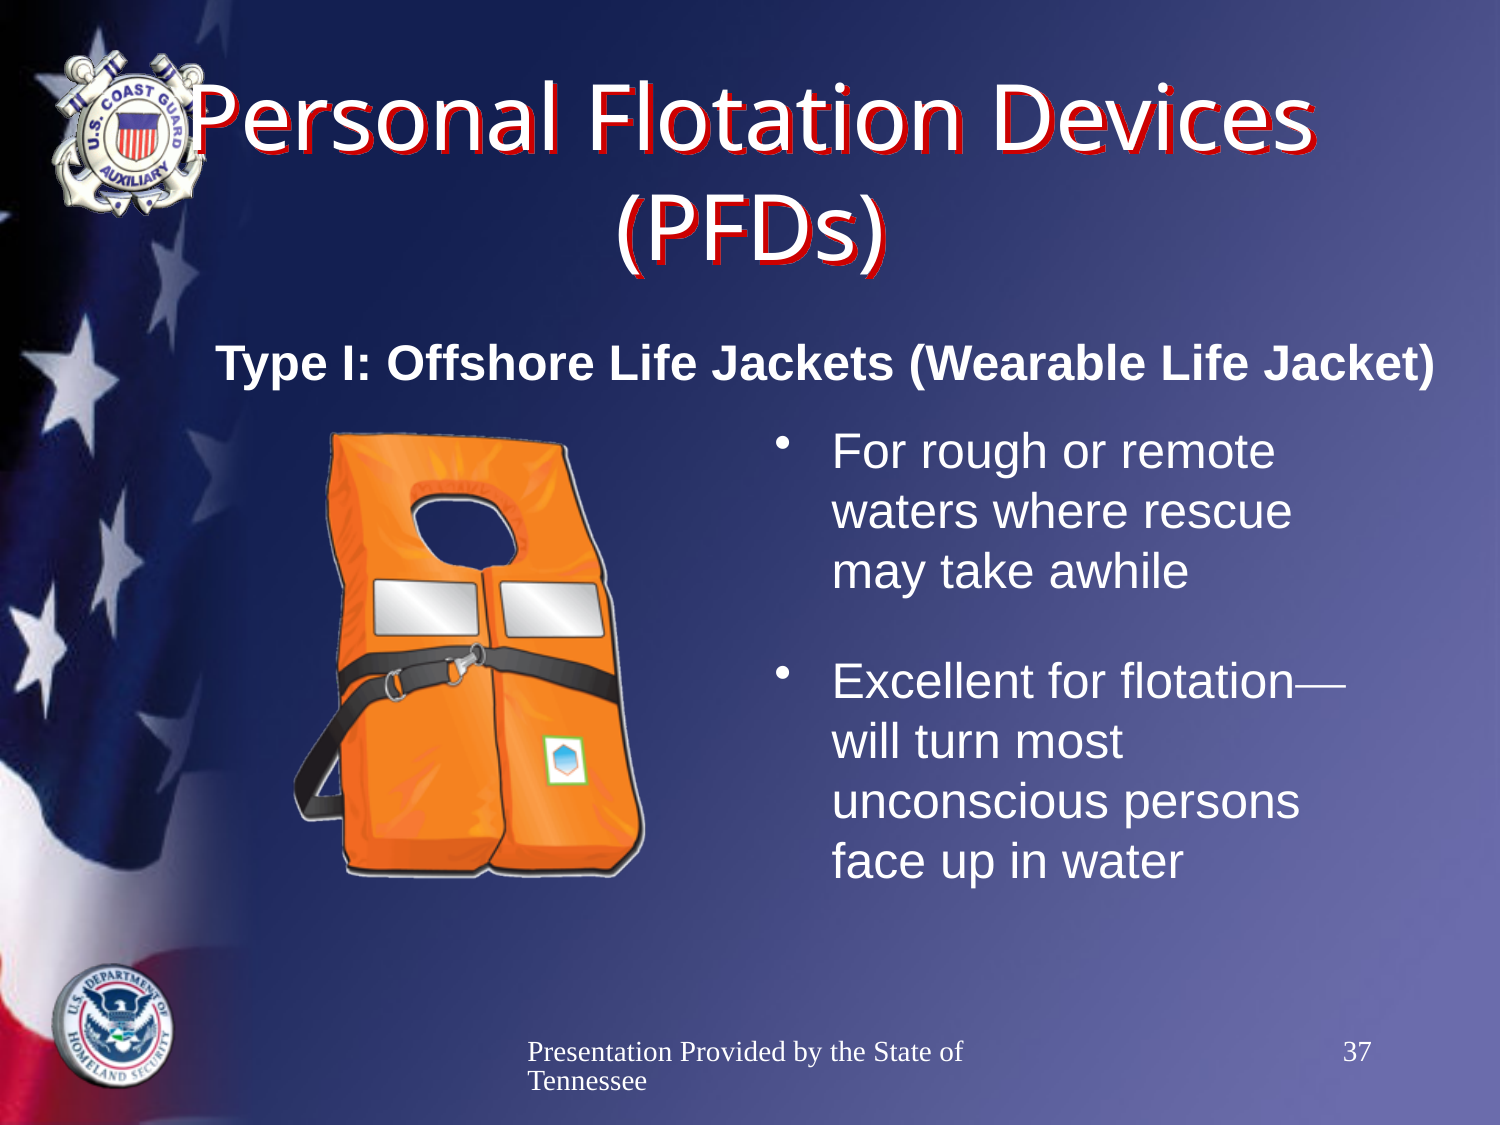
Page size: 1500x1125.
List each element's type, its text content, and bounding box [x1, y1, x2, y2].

title Personal Flotation Devices (PFDs) [103, 59, 1398, 278]
list For rough or remote waters where rescue may take awhile Excellent for flotation—will turn most unconscious persons face up in water [759, 410, 1398, 1016]
picture [0, 0, 1500, 1125]
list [287, 424, 649, 889]
footer Presentation Provided by the State of Tennessee [512, 1025, 988, 1100]
list Type I: Offshore Life Jackets (Wearable Life Jacket) [200, 262, 1500, 399]
slide_number 37 [1074, 1025, 1388, 1100]
